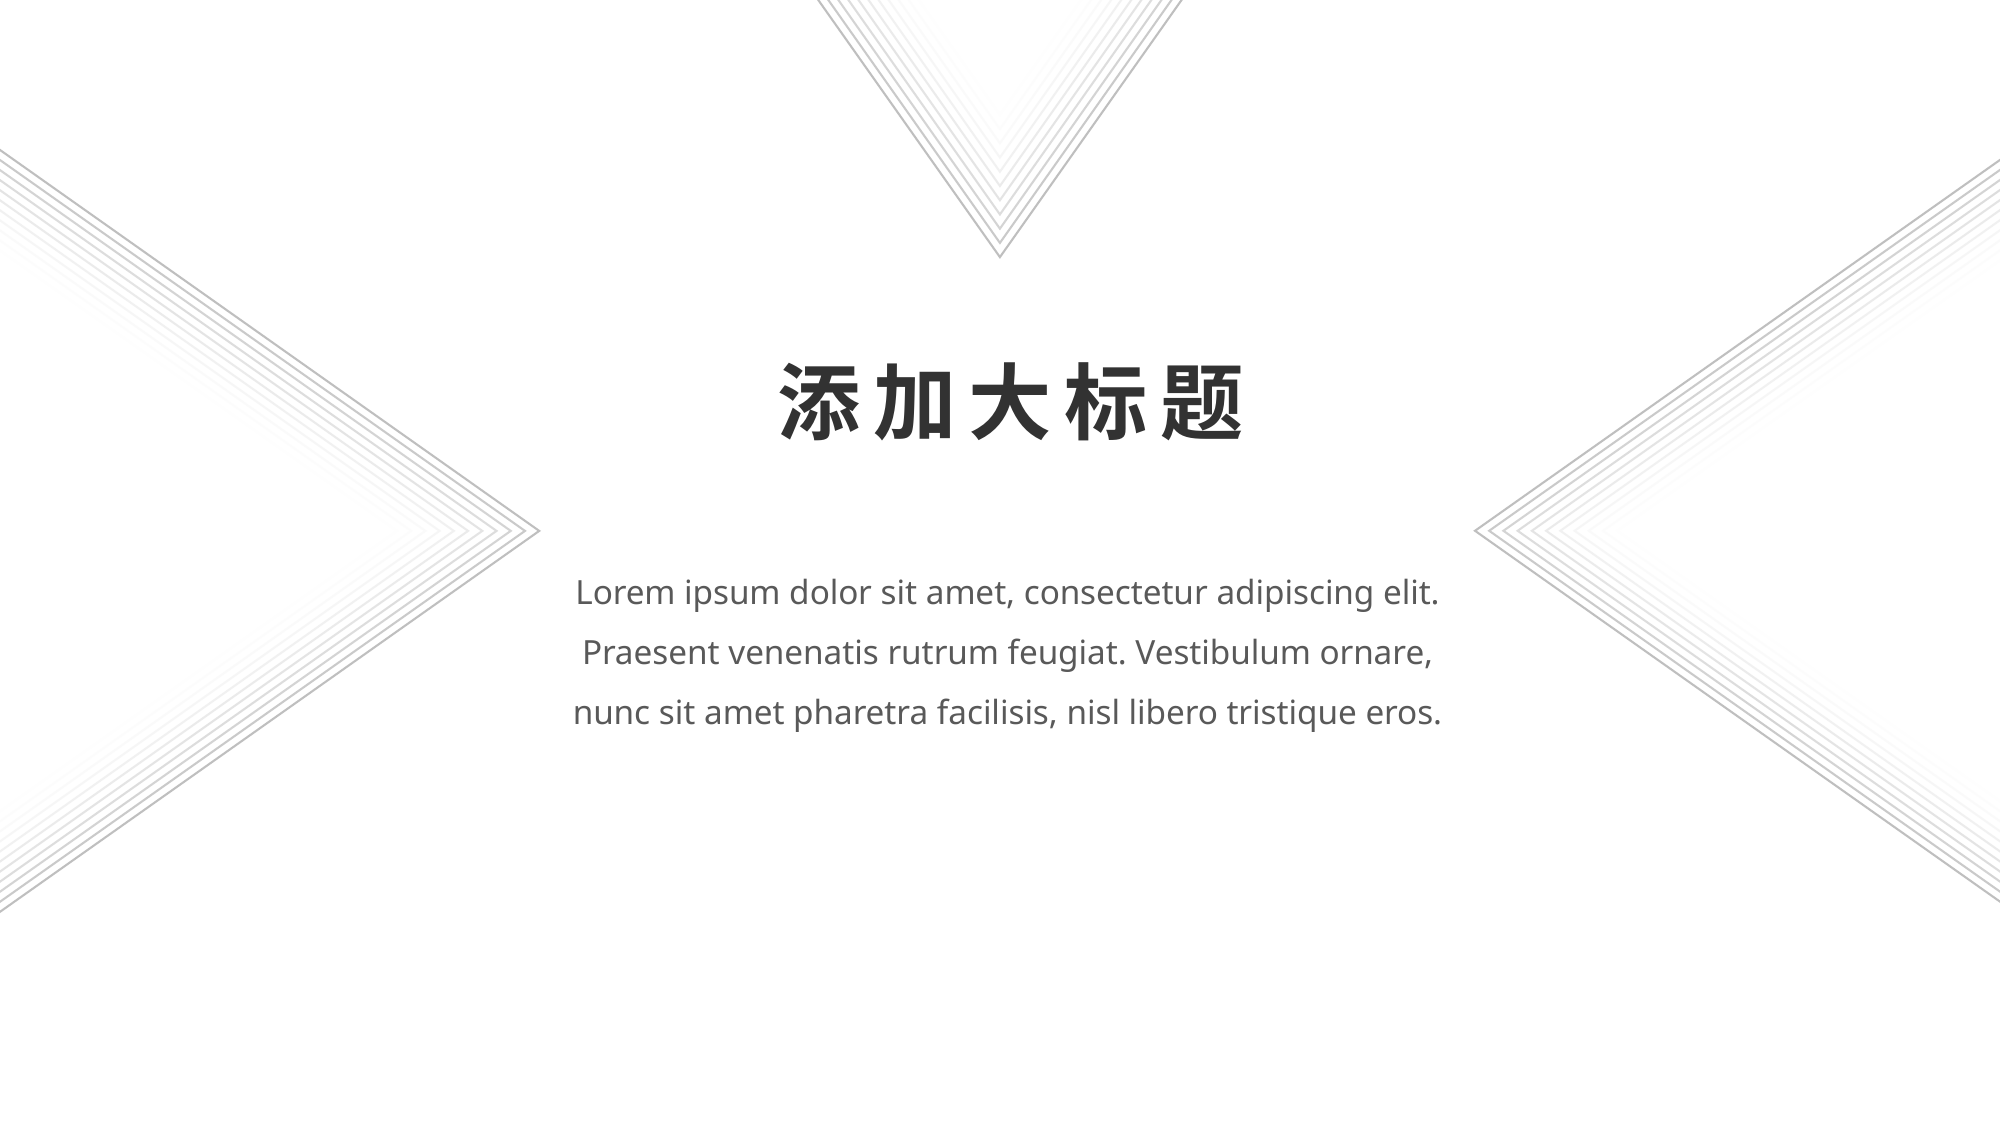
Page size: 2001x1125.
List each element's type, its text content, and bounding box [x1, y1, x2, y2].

text_box 添加大标题 [762, 342, 1259, 458]
text_box Lorem ipsum dolor sit amet, consectetur adipiscing elit. Praesent venenatis rutrum feugiat. Vestibulum ornare, nunc sit amet pharetra facilisis, nisl libero tristique eros. [596, 543, 1418, 739]
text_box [0, 126, 596, 936]
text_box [539, 0, 1461, 258]
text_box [1418, 126, 2000, 936]
